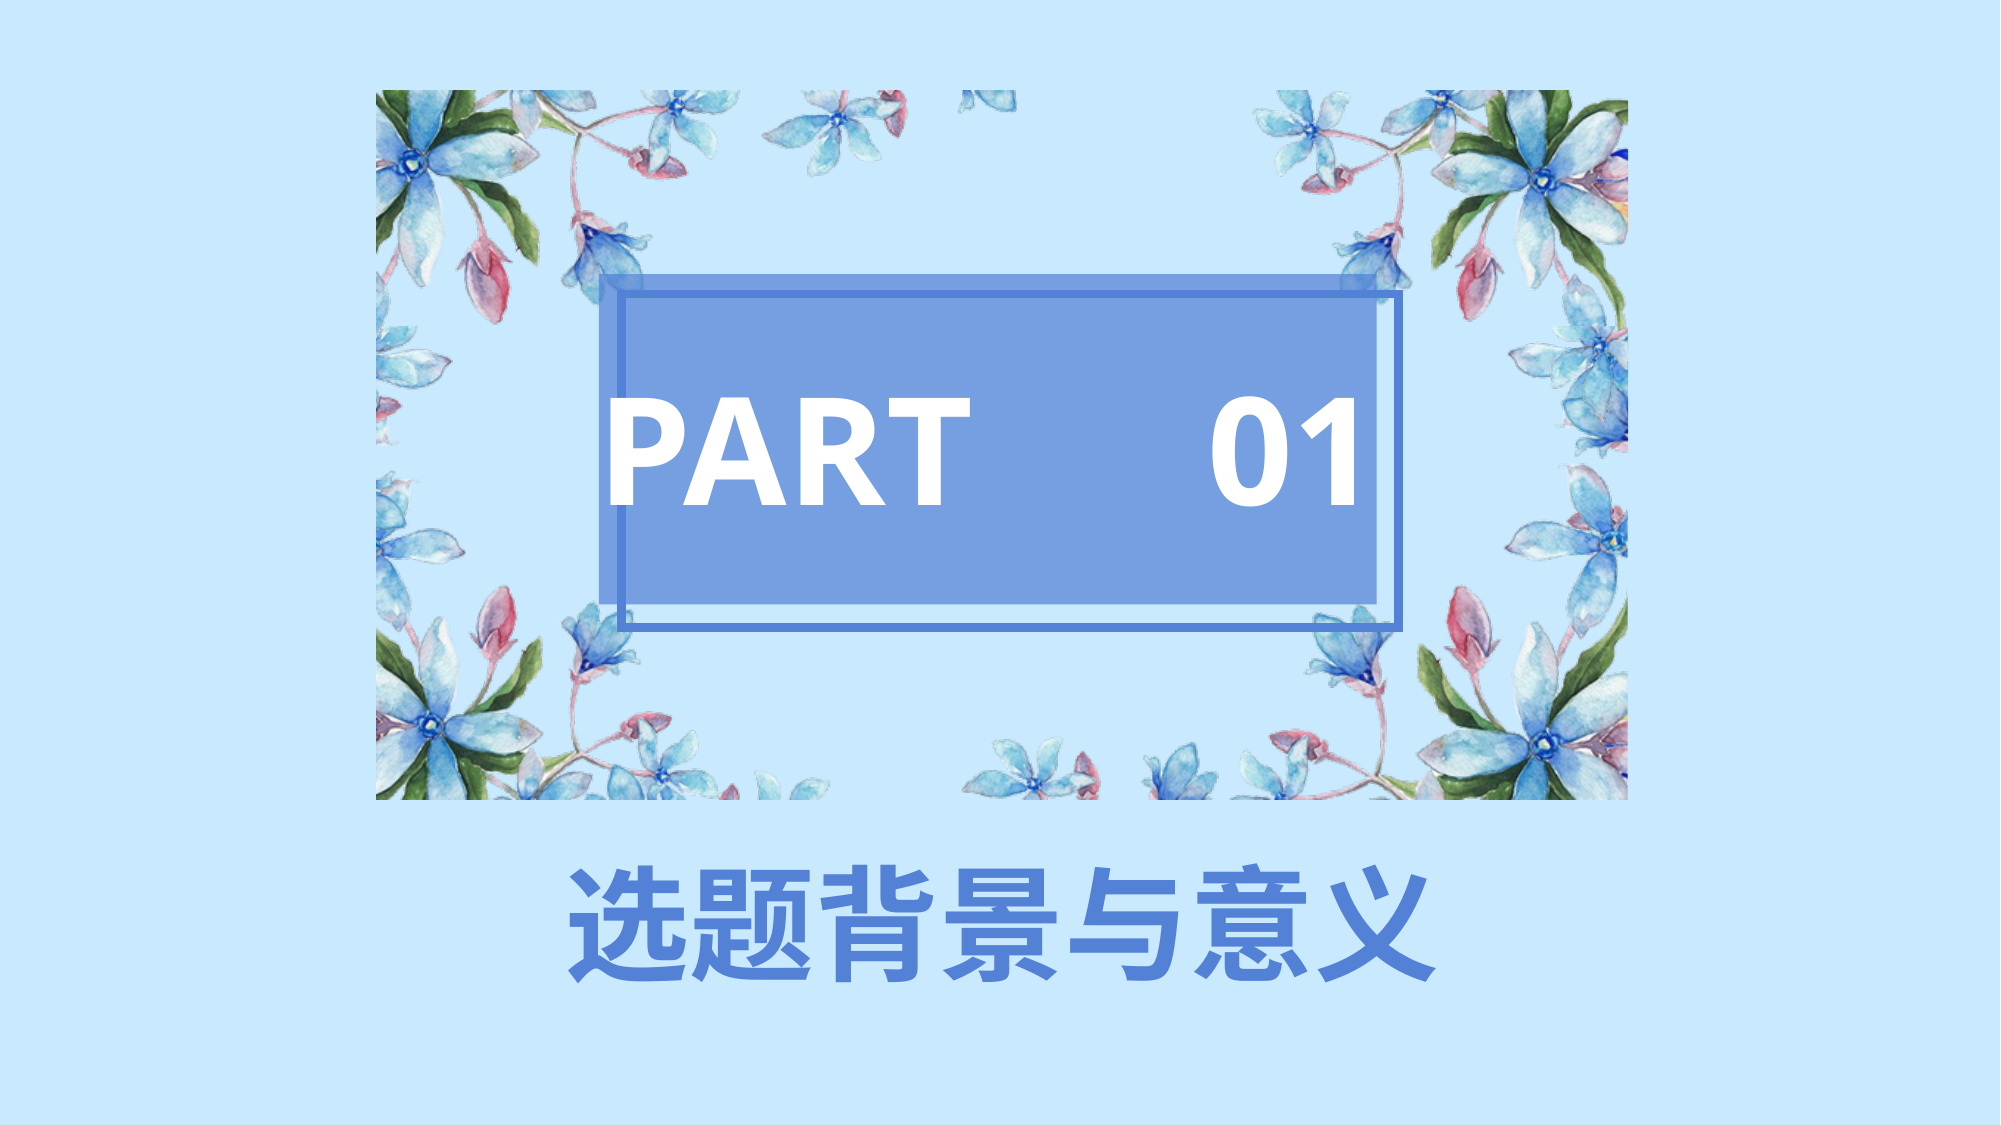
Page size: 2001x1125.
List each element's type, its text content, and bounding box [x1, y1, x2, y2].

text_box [376, 90, 1629, 800]
text_box 选题背景与意义 [549, 839, 1455, 1005]
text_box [598, 273, 1399, 628]
